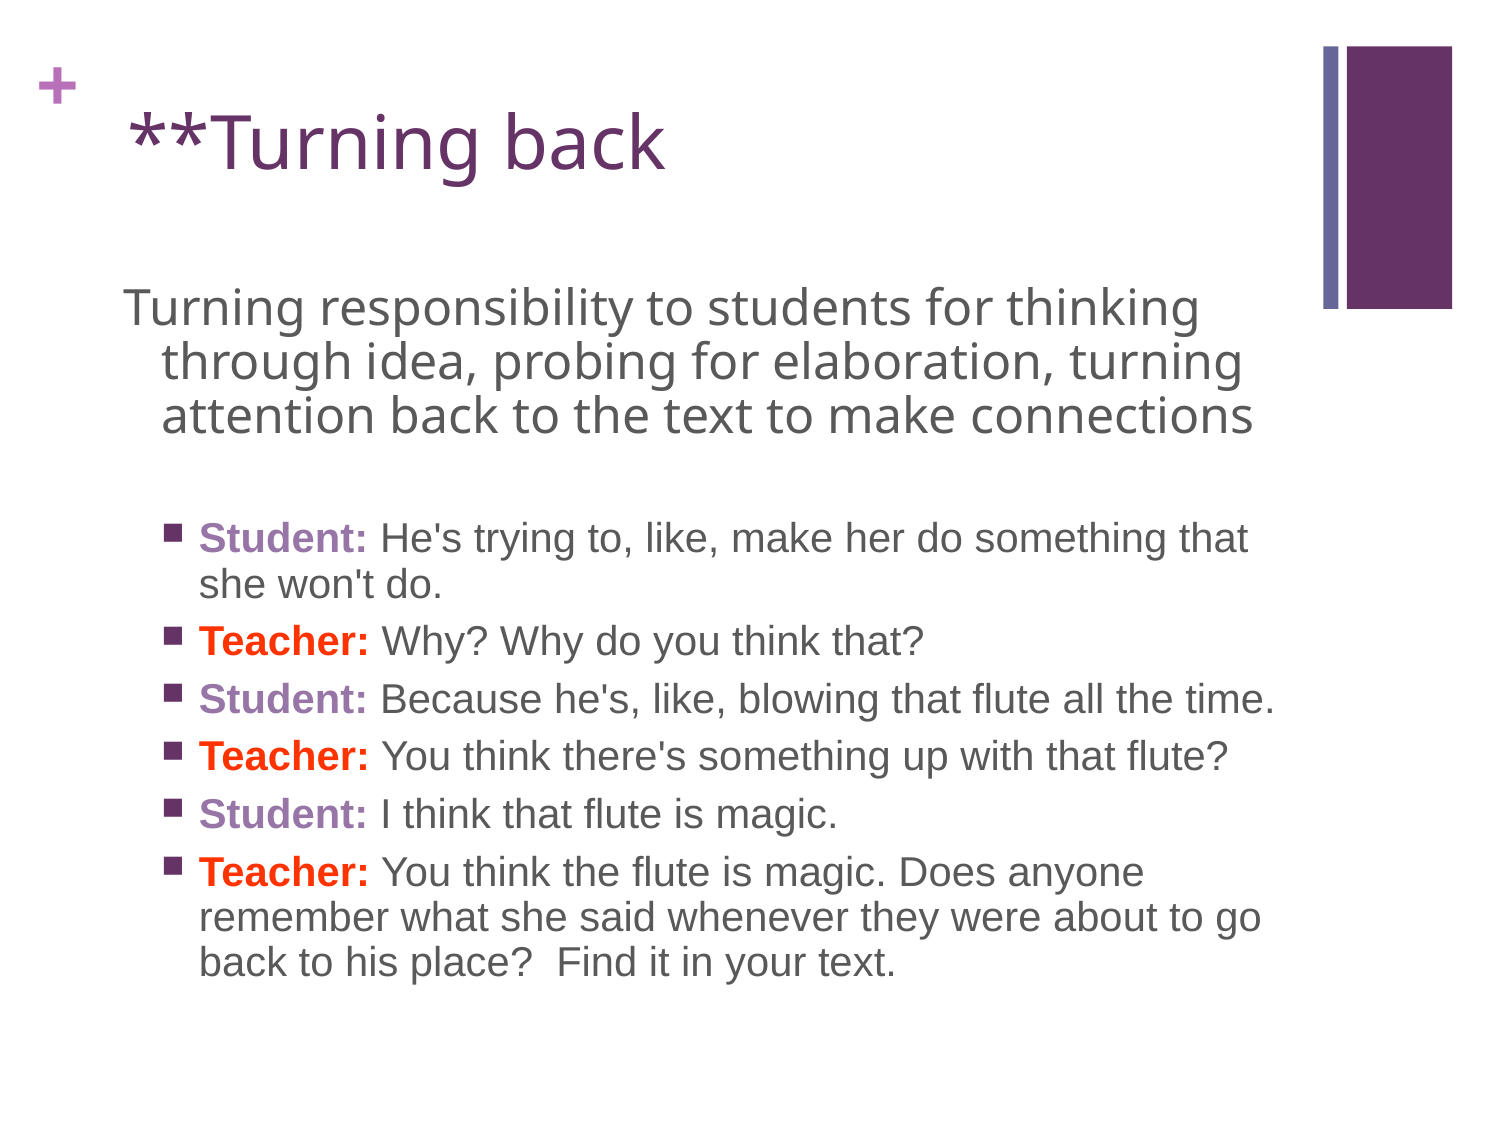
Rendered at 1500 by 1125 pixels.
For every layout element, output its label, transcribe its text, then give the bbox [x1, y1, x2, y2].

list Turning responsibility to students for thinking through idea, probing for elaboration, turning attention back to the text to make connections Student: He's trying to, like, make her do something that she won't do. Teacher: Why? Why do you think that? Student: Because he's, like, blowing that flute all the time. Teacher: You think there's something up with that flute? Student: I think that flute is magic. Teacher: You think the flute is magic. Does anyone remember what she said whenever they were about to go back to his place? Find it in your text. [71, 275, 1334, 998]
title **Turning back [112, 87, 1240, 225]
